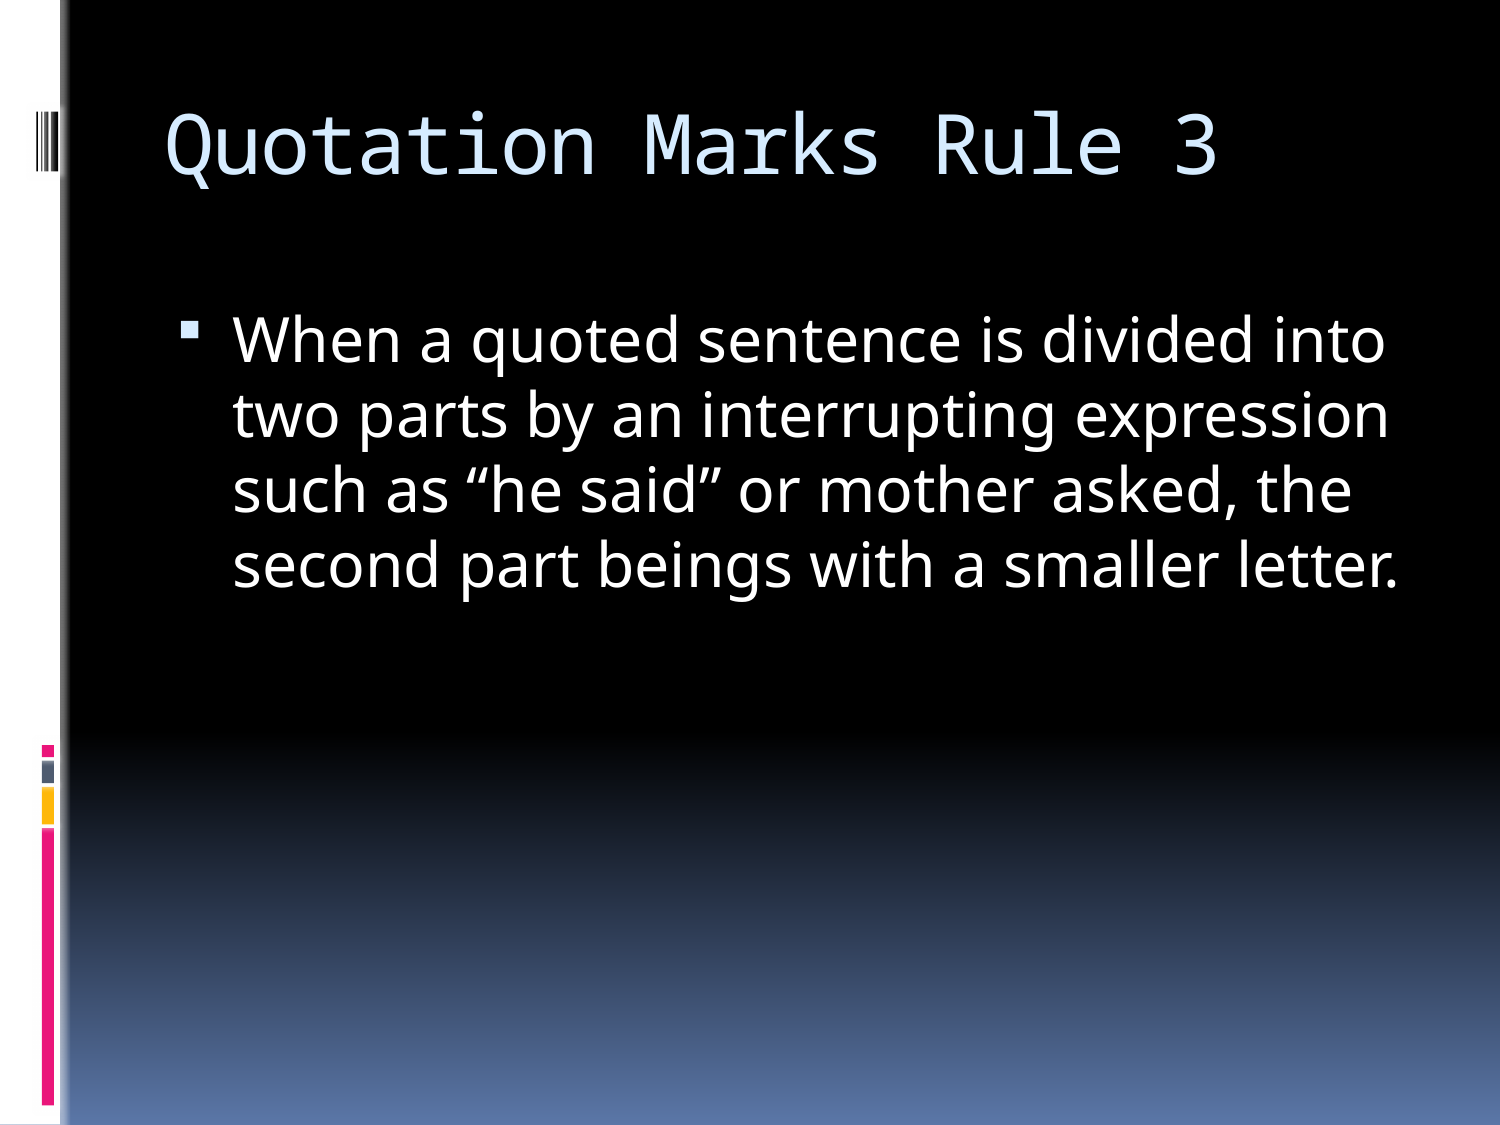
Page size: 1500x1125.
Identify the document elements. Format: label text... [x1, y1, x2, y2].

title Quotation Marks Rule 3 [150, 83, 1425, 234]
list When a quoted sentence is divided into two parts by an interrupting expression such as “he said” or mother asked, the second part beings with a smaller letter. [150, 292, 1425, 1043]
